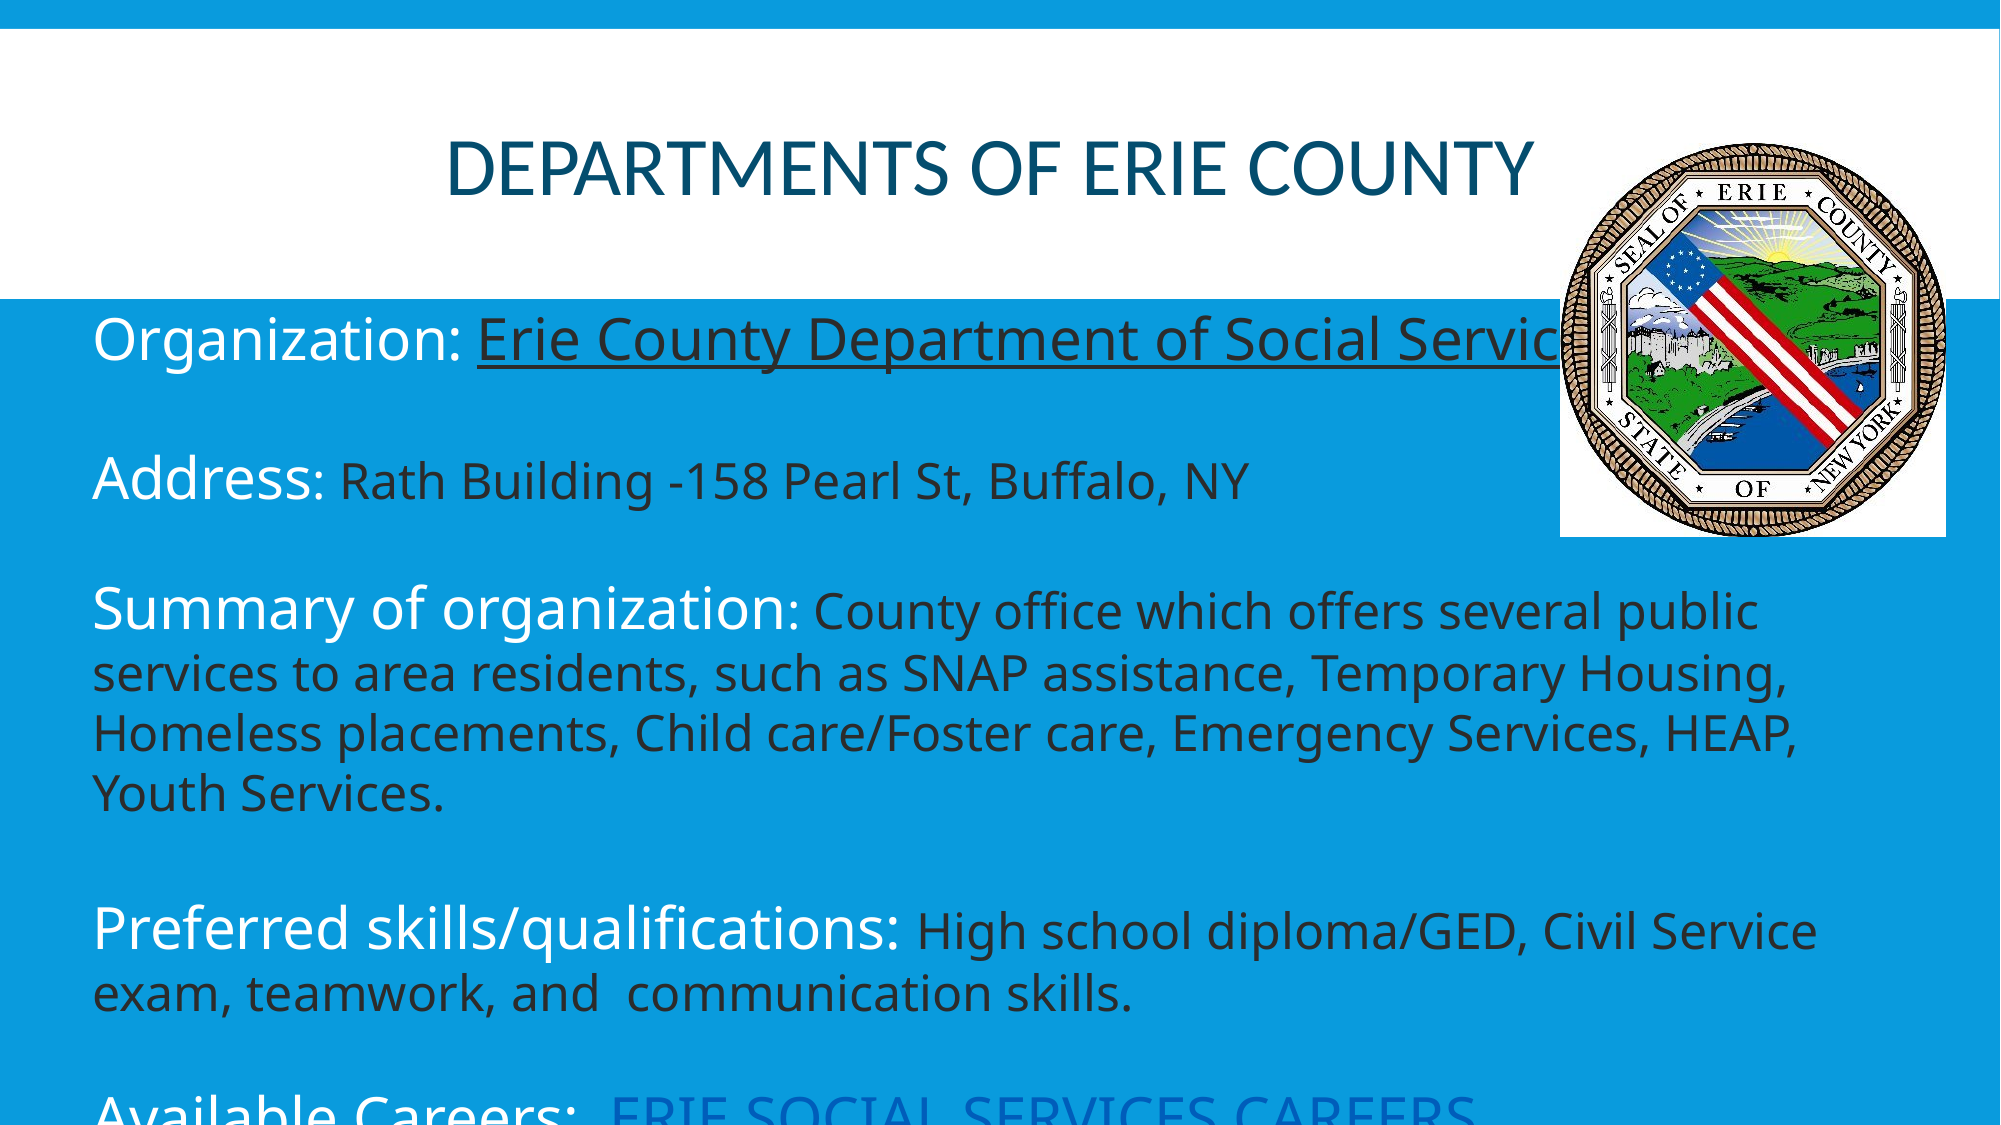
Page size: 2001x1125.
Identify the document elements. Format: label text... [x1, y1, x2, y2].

text_box Organization: Erie County Department of Social Services Address: Rath Building -158 Pearl St, Buffalo, NY Summary of organization: County office which offers several public services to area residents, such as SNAP assistance, Temporary Housing, Homeless placements, Child care/Foster care, Emergency Services, HEAP, Youth Services. Preferred skills/qualifications: High school diploma/GED, Civil Service exam, teamwork, and communication skills. Available Careers: ERIE SOCIAL SERVICES CAREERS [77, 294, 1924, 1125]
picture [1560, 143, 1946, 536]
title DEPARTMENTS OF ERIE COUNTY [197, 46, 1803, 294]
